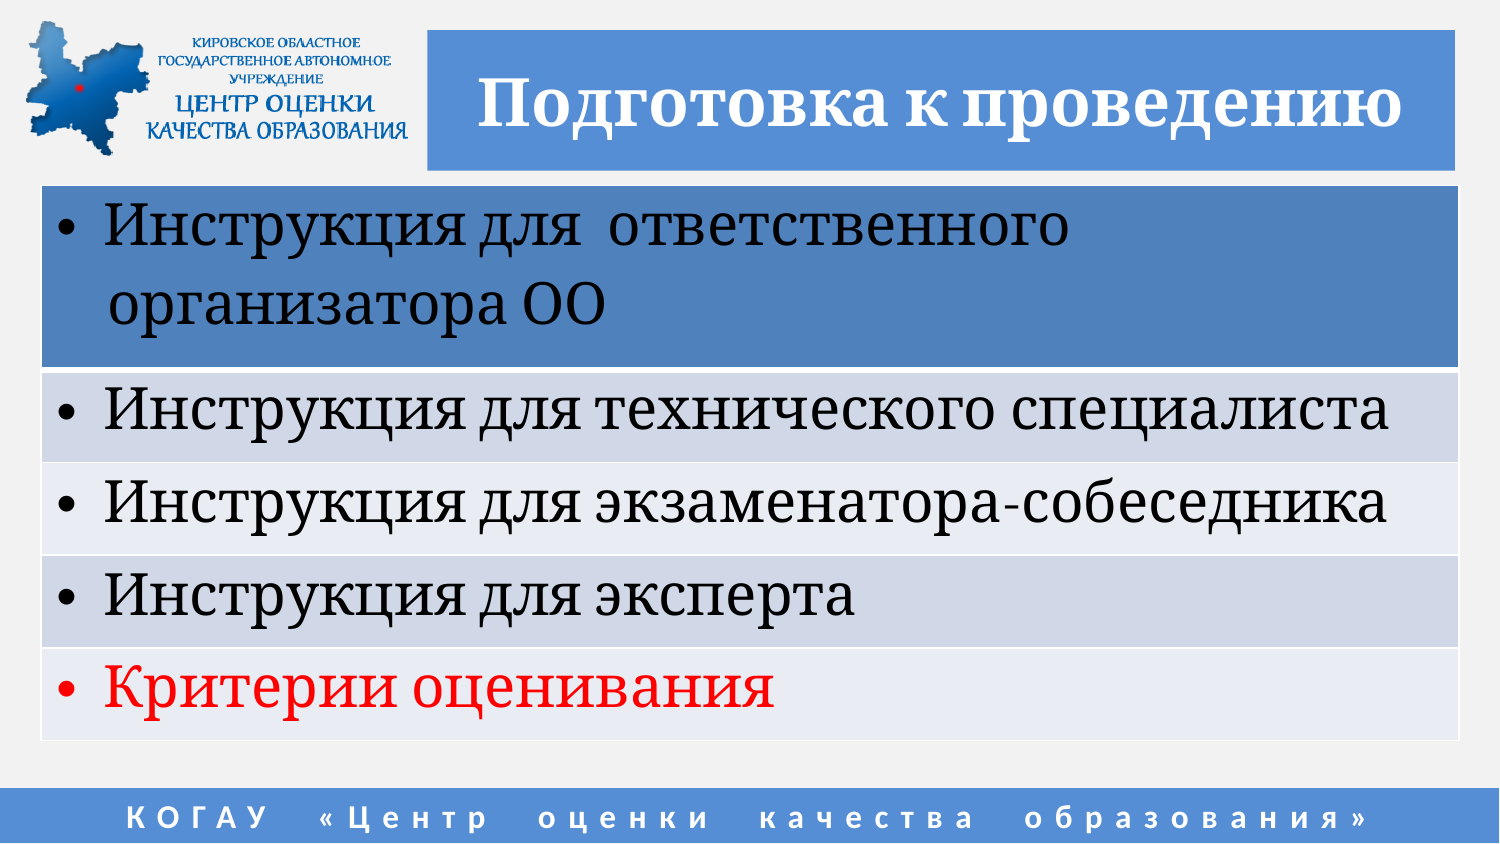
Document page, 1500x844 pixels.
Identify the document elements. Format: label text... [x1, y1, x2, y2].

picture [26, 21, 408, 156]
table_header Инструкция для ответственного организатора ОО [42, 186, 1458, 367]
title Подготовка к проведению [427, 30, 1455, 171]
table_cell Инструкция для эксперта [42, 556, 1458, 647]
table_cell Инструкция для технического специалиста [42, 373, 1458, 462]
table_cell Инструкция для экзаменатора-собеседника [42, 463, 1458, 554]
table_cell Критерии оценивания [42, 649, 1458, 740]
